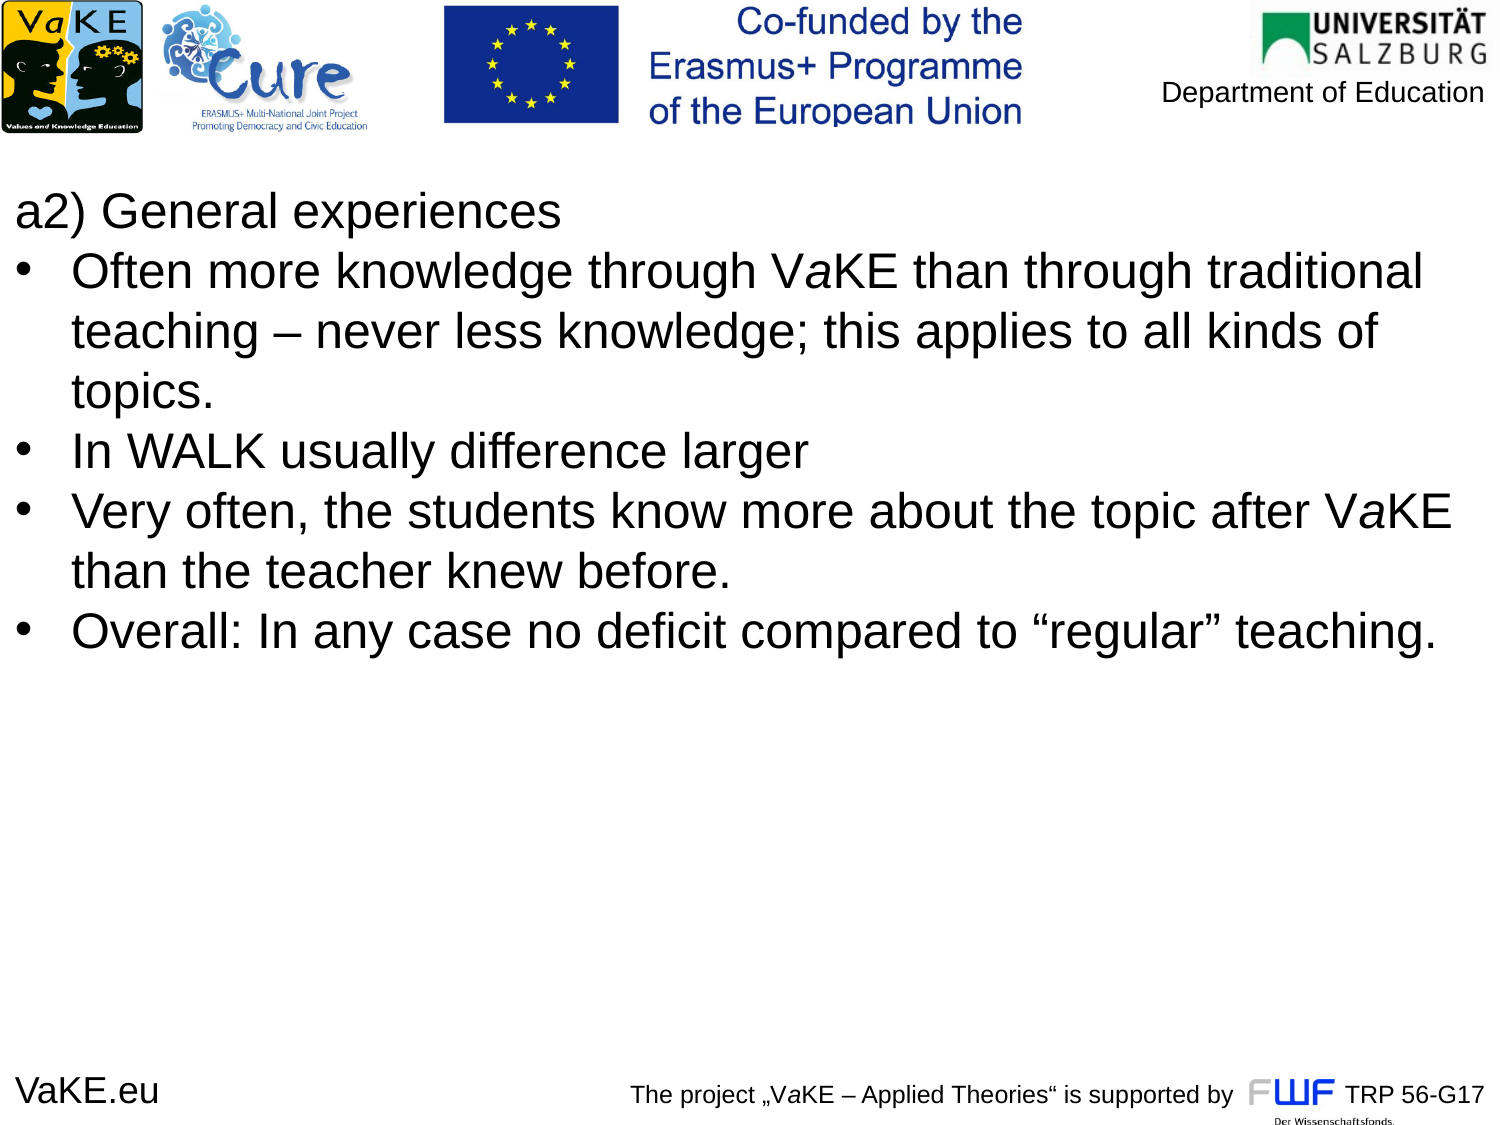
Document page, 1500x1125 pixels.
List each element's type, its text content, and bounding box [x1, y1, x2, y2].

picture [0, 0, 145, 135]
picture [1249, 0, 1500, 78]
text_box a2) General experiences Often more knowledge through VaKE than through traditional teaching – never less knowledge; this applies to all kinds of topics. In WALK usually difference larger Very often, the students know more about the topic after VaKE than the teacher knew before. Overall: In any case no deficit compared to “regular” teaching. [0, 171, 1500, 666]
picture [1249, 1079, 1394, 1125]
